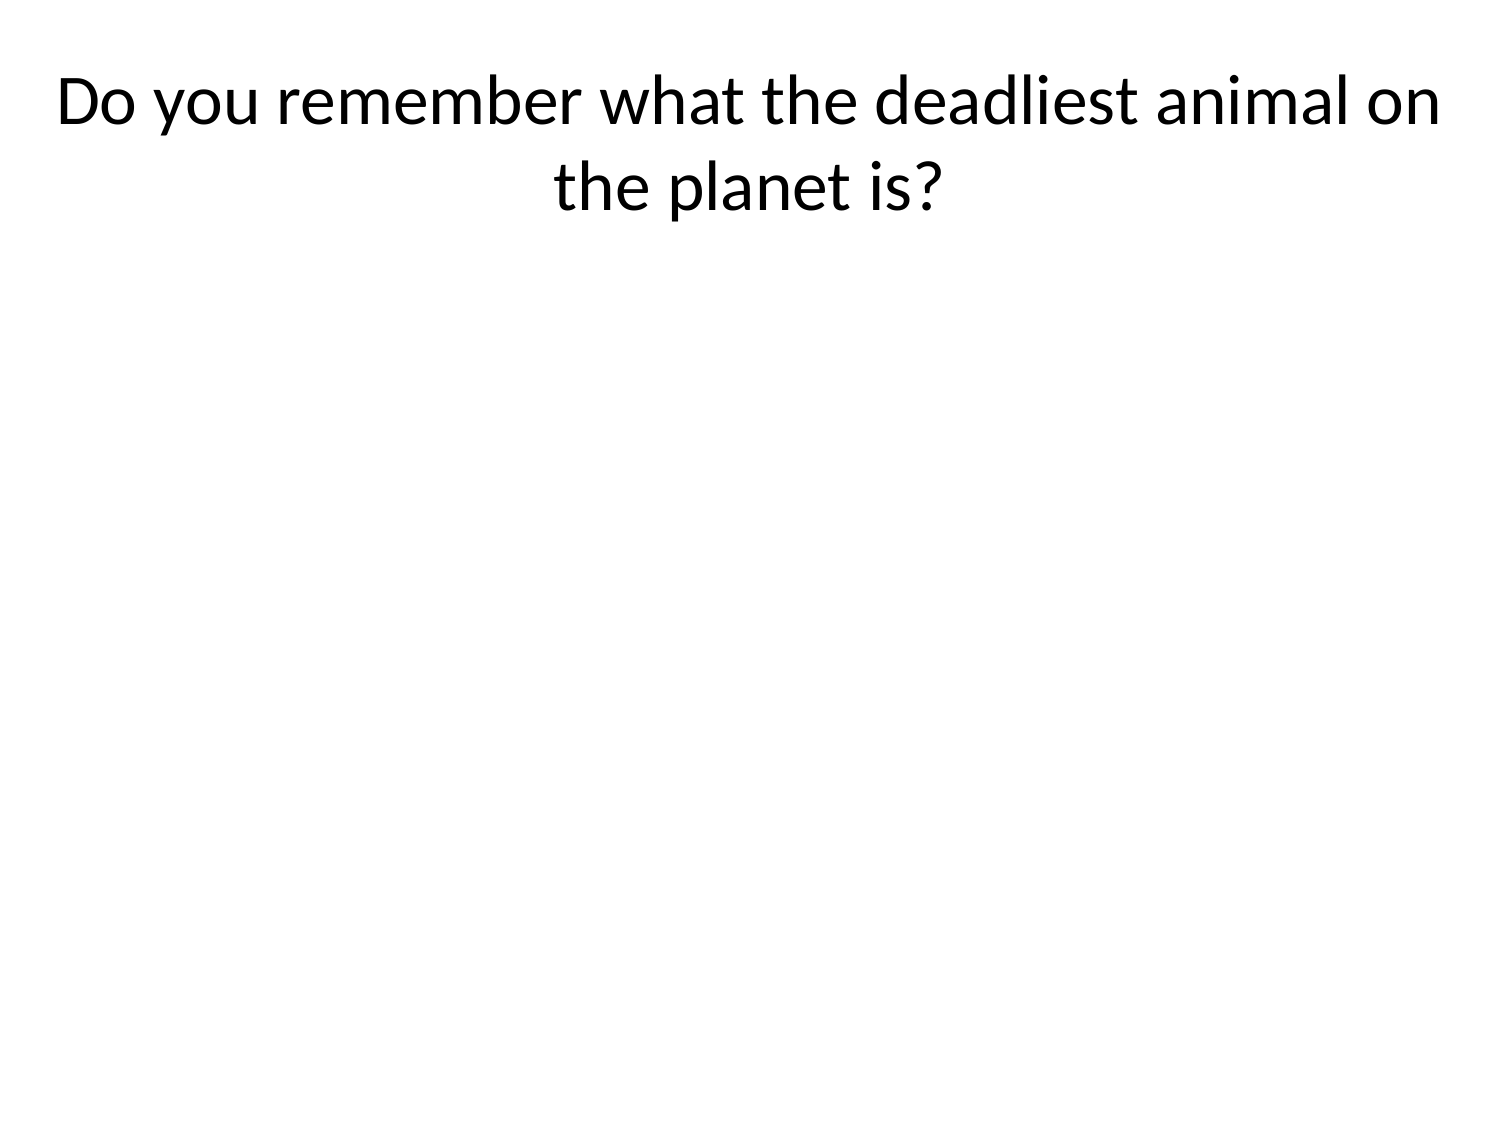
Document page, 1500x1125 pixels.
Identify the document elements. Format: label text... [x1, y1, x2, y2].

title Do you remember what the deadliest animal on the planet is? [0, 45, 1500, 233]
